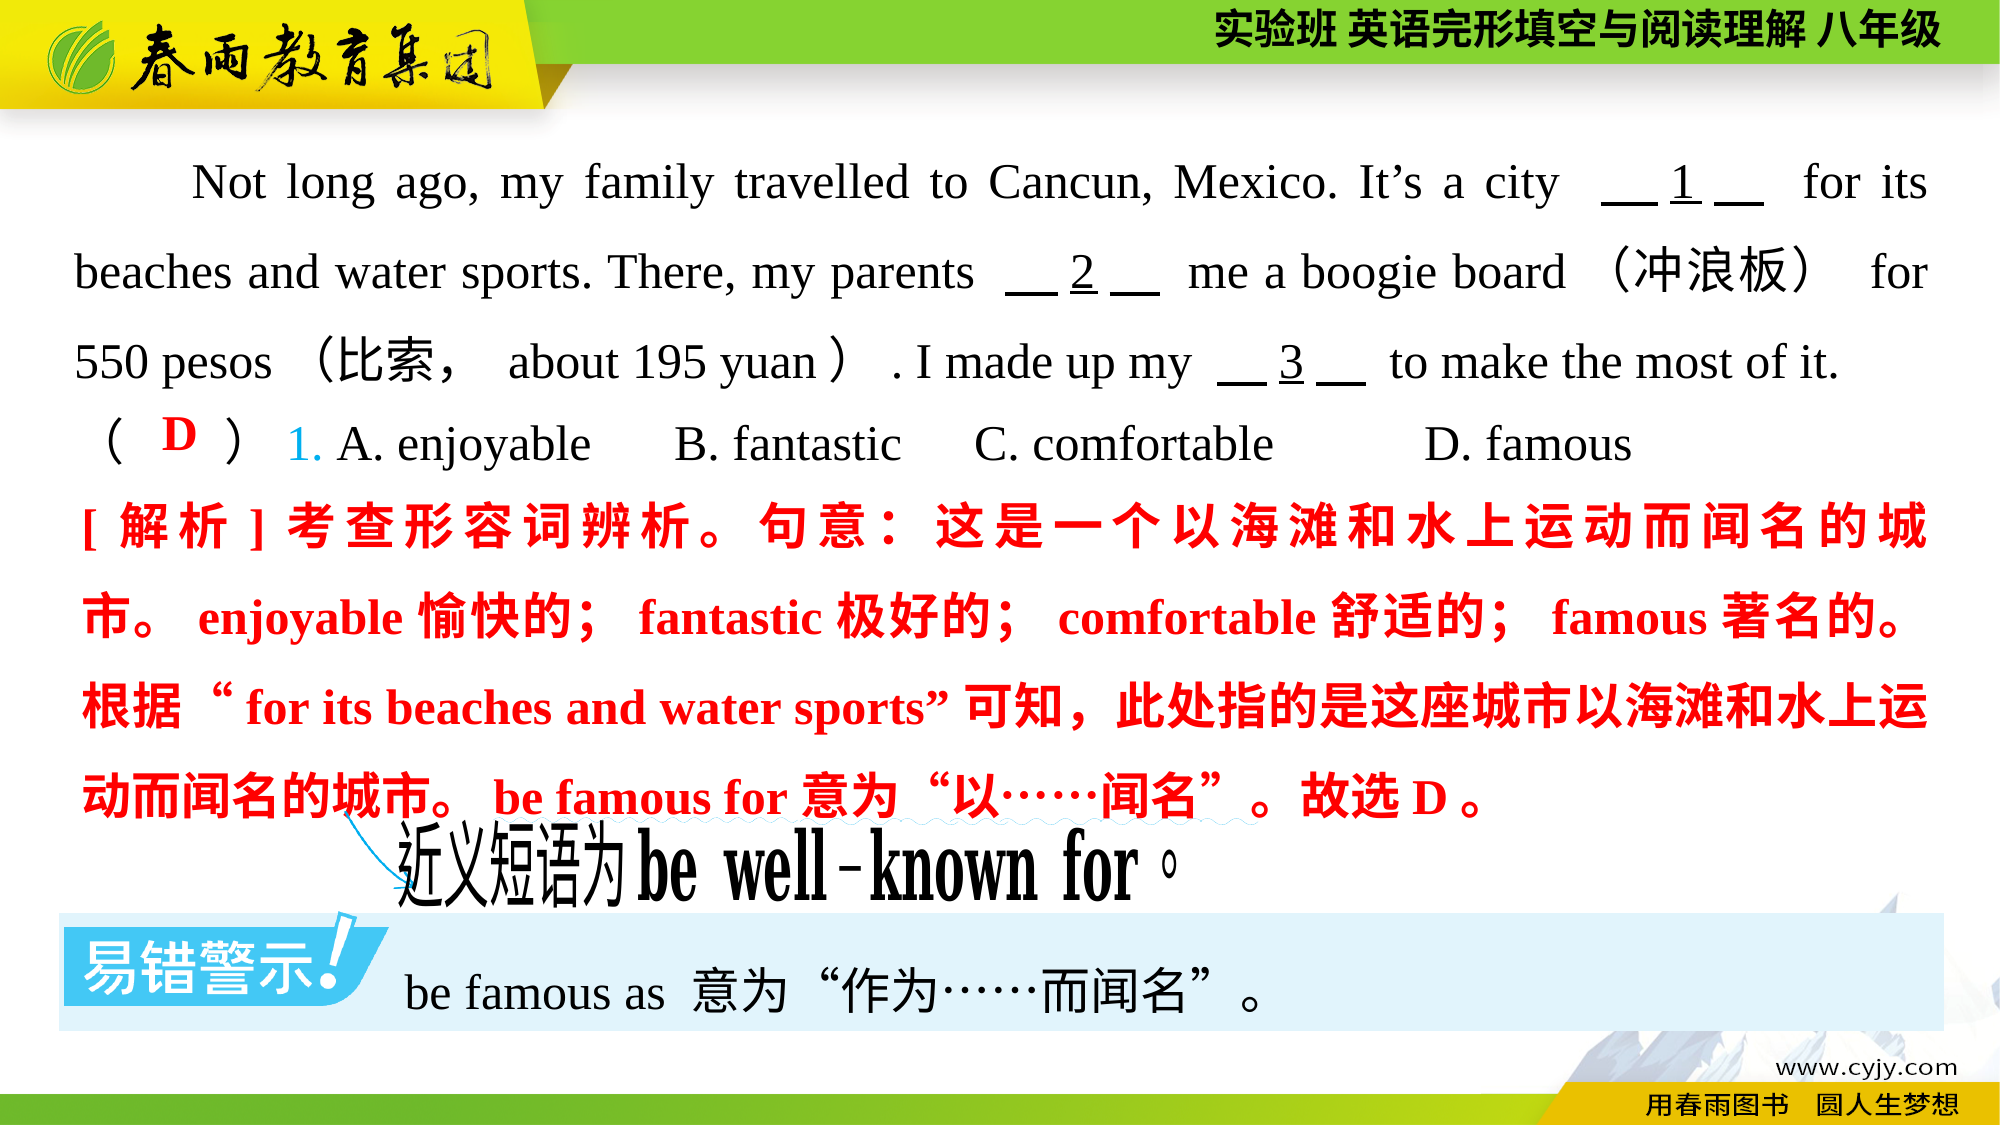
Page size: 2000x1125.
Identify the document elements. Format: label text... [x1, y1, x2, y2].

text_box D [147, 392, 213, 457]
text_box [解析]考查形容词辨析。句意：这是一个以海滩和水上运动而闻名的城市。enjoyable愉快的；fantastic极好的；comfortable舒适的；famous著名的。根据“for its beaches and water sports”可知，此处指的是这座城市以海滩和水上运动而闻名的城市。be famous for意为“以……闻名”。故选D。 [66, 457, 1944, 832]
list Not long ago, my family travelled to Cancun, Mexico. It’s a city 1 for its beaches and water sports. There, my parents 2 me a boogie board（冲浪板） for 550 pesos（比索， about 195 yuan）. I made up my 3 to make the most of it. [59, 110, 1944, 373]
picture [0, 0, 2000, 1125]
text_box （ ）1. A. enjoyable B. fantastic C. comfortable D. famous [59, 373, 1944, 479]
